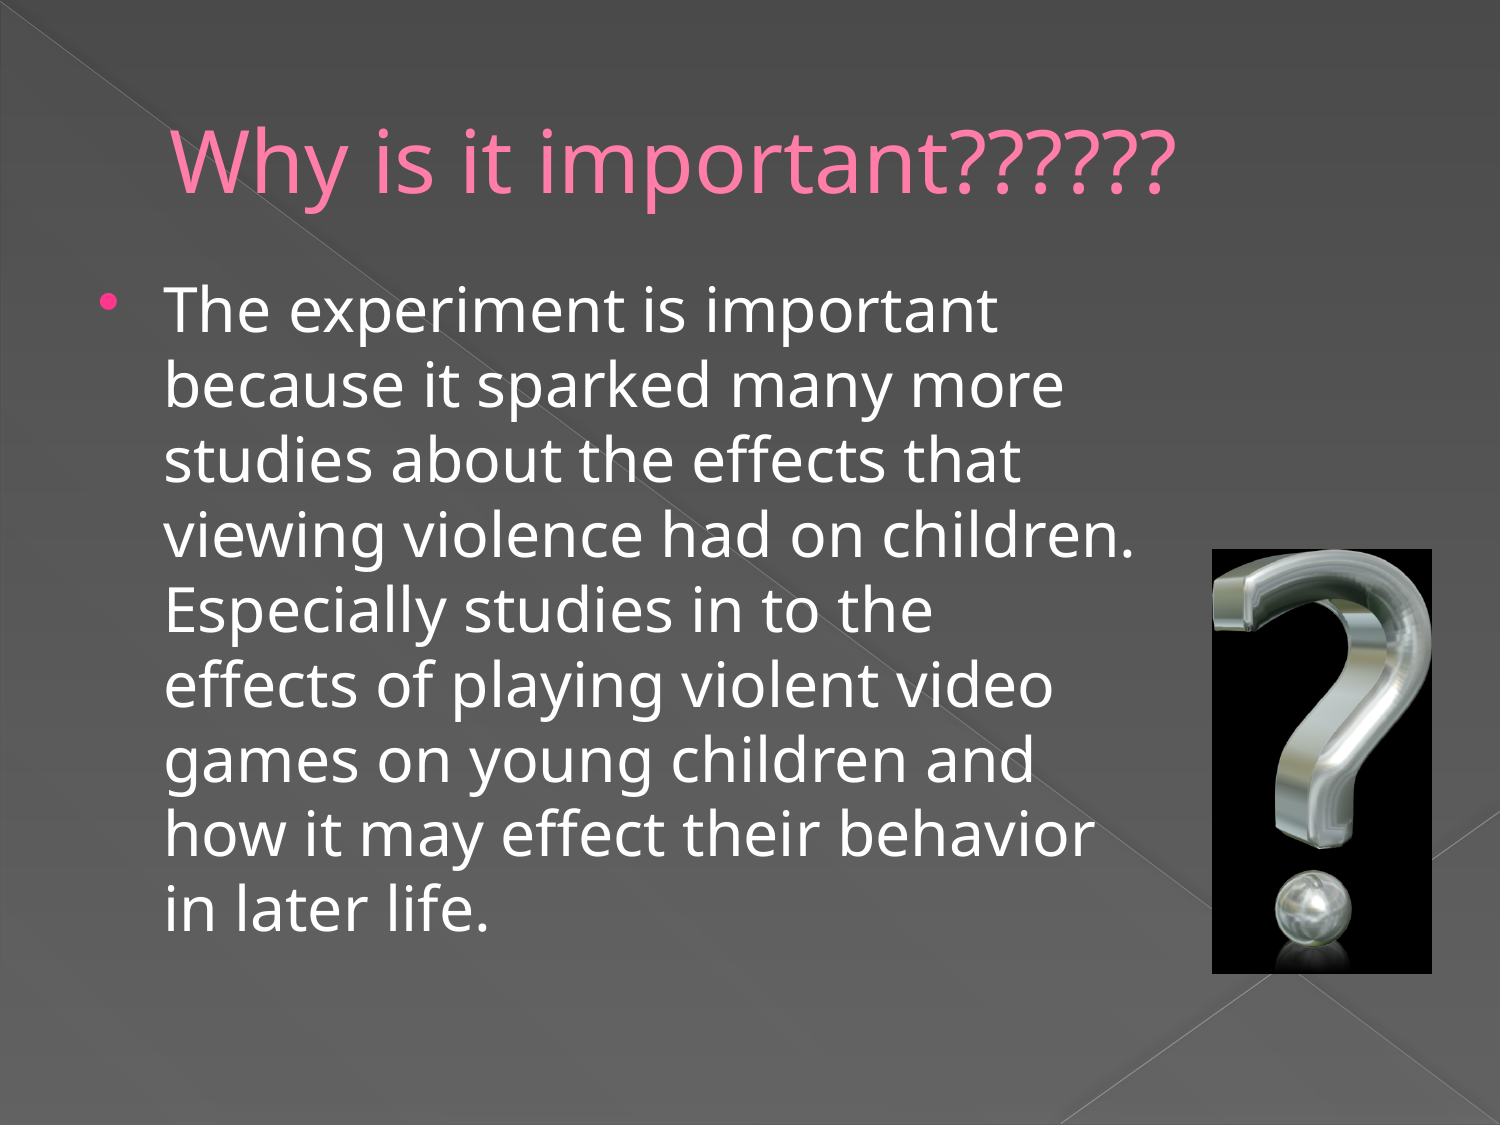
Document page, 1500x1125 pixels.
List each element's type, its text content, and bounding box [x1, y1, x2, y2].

picture [1212, 549, 1432, 974]
title Why is it important?????? [75, 43, 1425, 274]
list The experiment is important because it sparked many more studies about the effects that viewing violence had on children. Especially studies in to the effects of playing violent video games on young children and how it may effect their behavior in later life. [75, 262, 1163, 1059]
